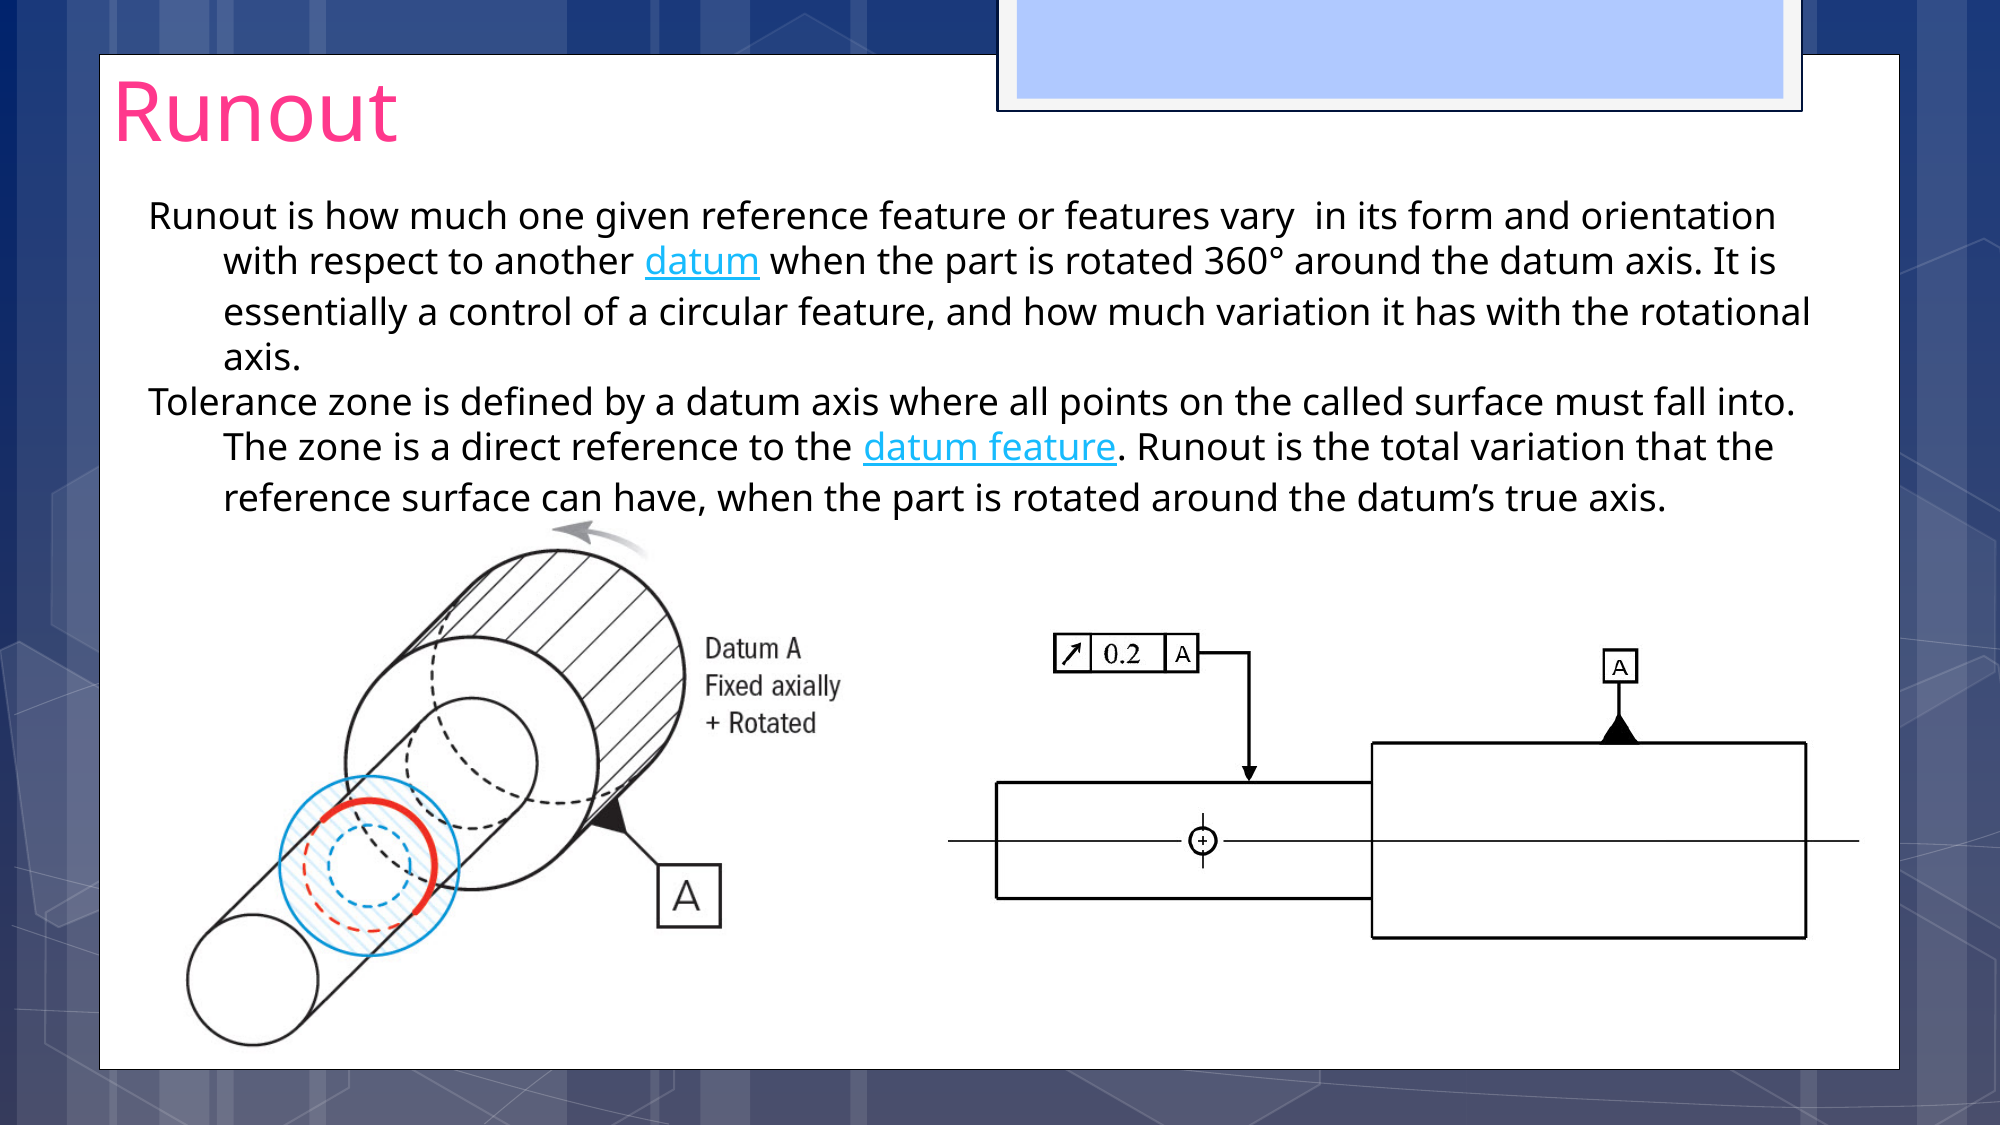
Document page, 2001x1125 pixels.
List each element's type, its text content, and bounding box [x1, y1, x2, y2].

text_box Runout is how much one given reference feature or features vary in its form and orientation with respect to another datum when the part is rotated 360° around the datum axis. It is essentially a control of a circular feature, and how much variation it has with the rotational axis. Tolerance zone is defined by a datum axis where all points on the called surface must fall into. The zone is a direct reference to the datum feature. Runout is the total variation that the reference surface can have, when the part is rotated around the datum’s true axis. [133, 184, 1869, 527]
title Runout [96, 0, 1634, 166]
picture [936, 569, 1869, 1002]
picture [181, 517, 853, 1054]
